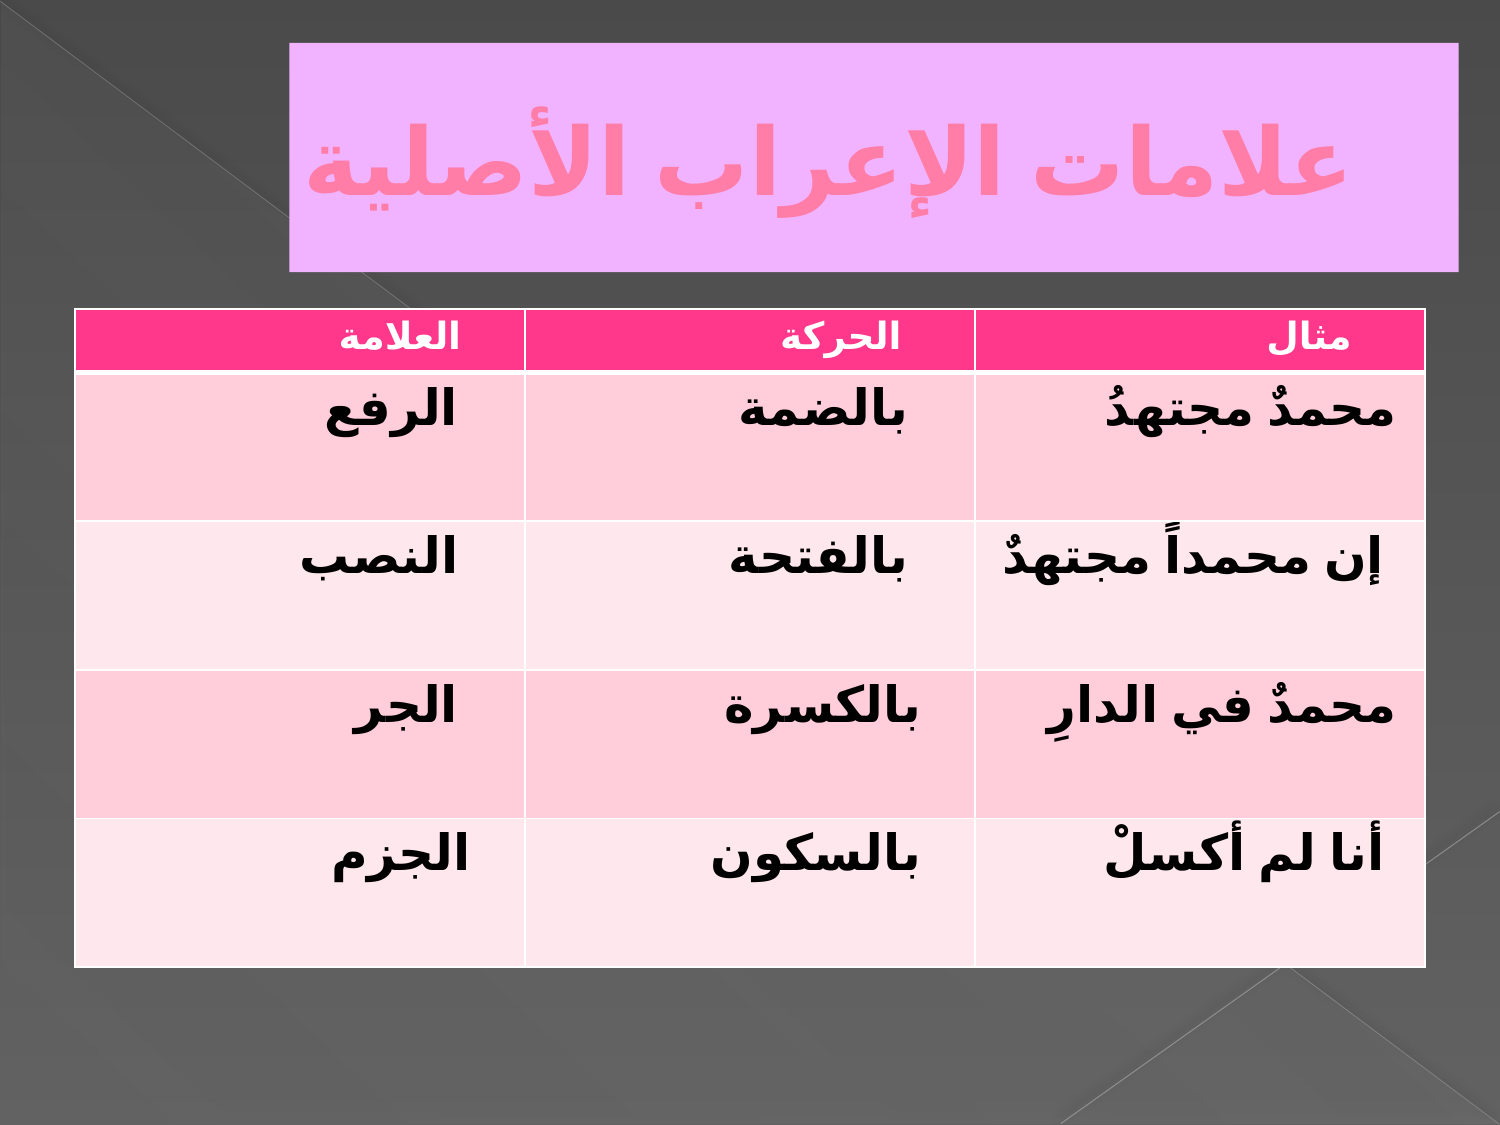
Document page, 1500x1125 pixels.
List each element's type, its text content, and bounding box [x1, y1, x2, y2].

table_cell إن محمداً مجتهدٌ [976, 522, 1424, 669]
table_cell محمدٌ مجتهدُ [976, 375, 1424, 520]
table_cell النصب [76, 522, 524, 669]
table_cell الجزم [76, 819, 524, 966]
table_header العلامة [76, 310, 524, 370]
table_cell محمدٌ في الدارِ [976, 671, 1424, 818]
table_cell بالضمة [526, 375, 974, 520]
table_cell الرفع [76, 375, 524, 520]
table_cell بالفتحة [526, 522, 974, 669]
table_cell بالكسرة [526, 671, 974, 818]
table_cell الجر [76, 671, 524, 818]
table_cell بالسكون [526, 819, 974, 966]
table_header الحركة [526, 310, 974, 370]
table_header مثال [976, 310, 1424, 370]
title علامات الإعراب الأصلية [289, 42, 1459, 273]
table_cell أنا لم أكسلْ [976, 819, 1424, 966]
